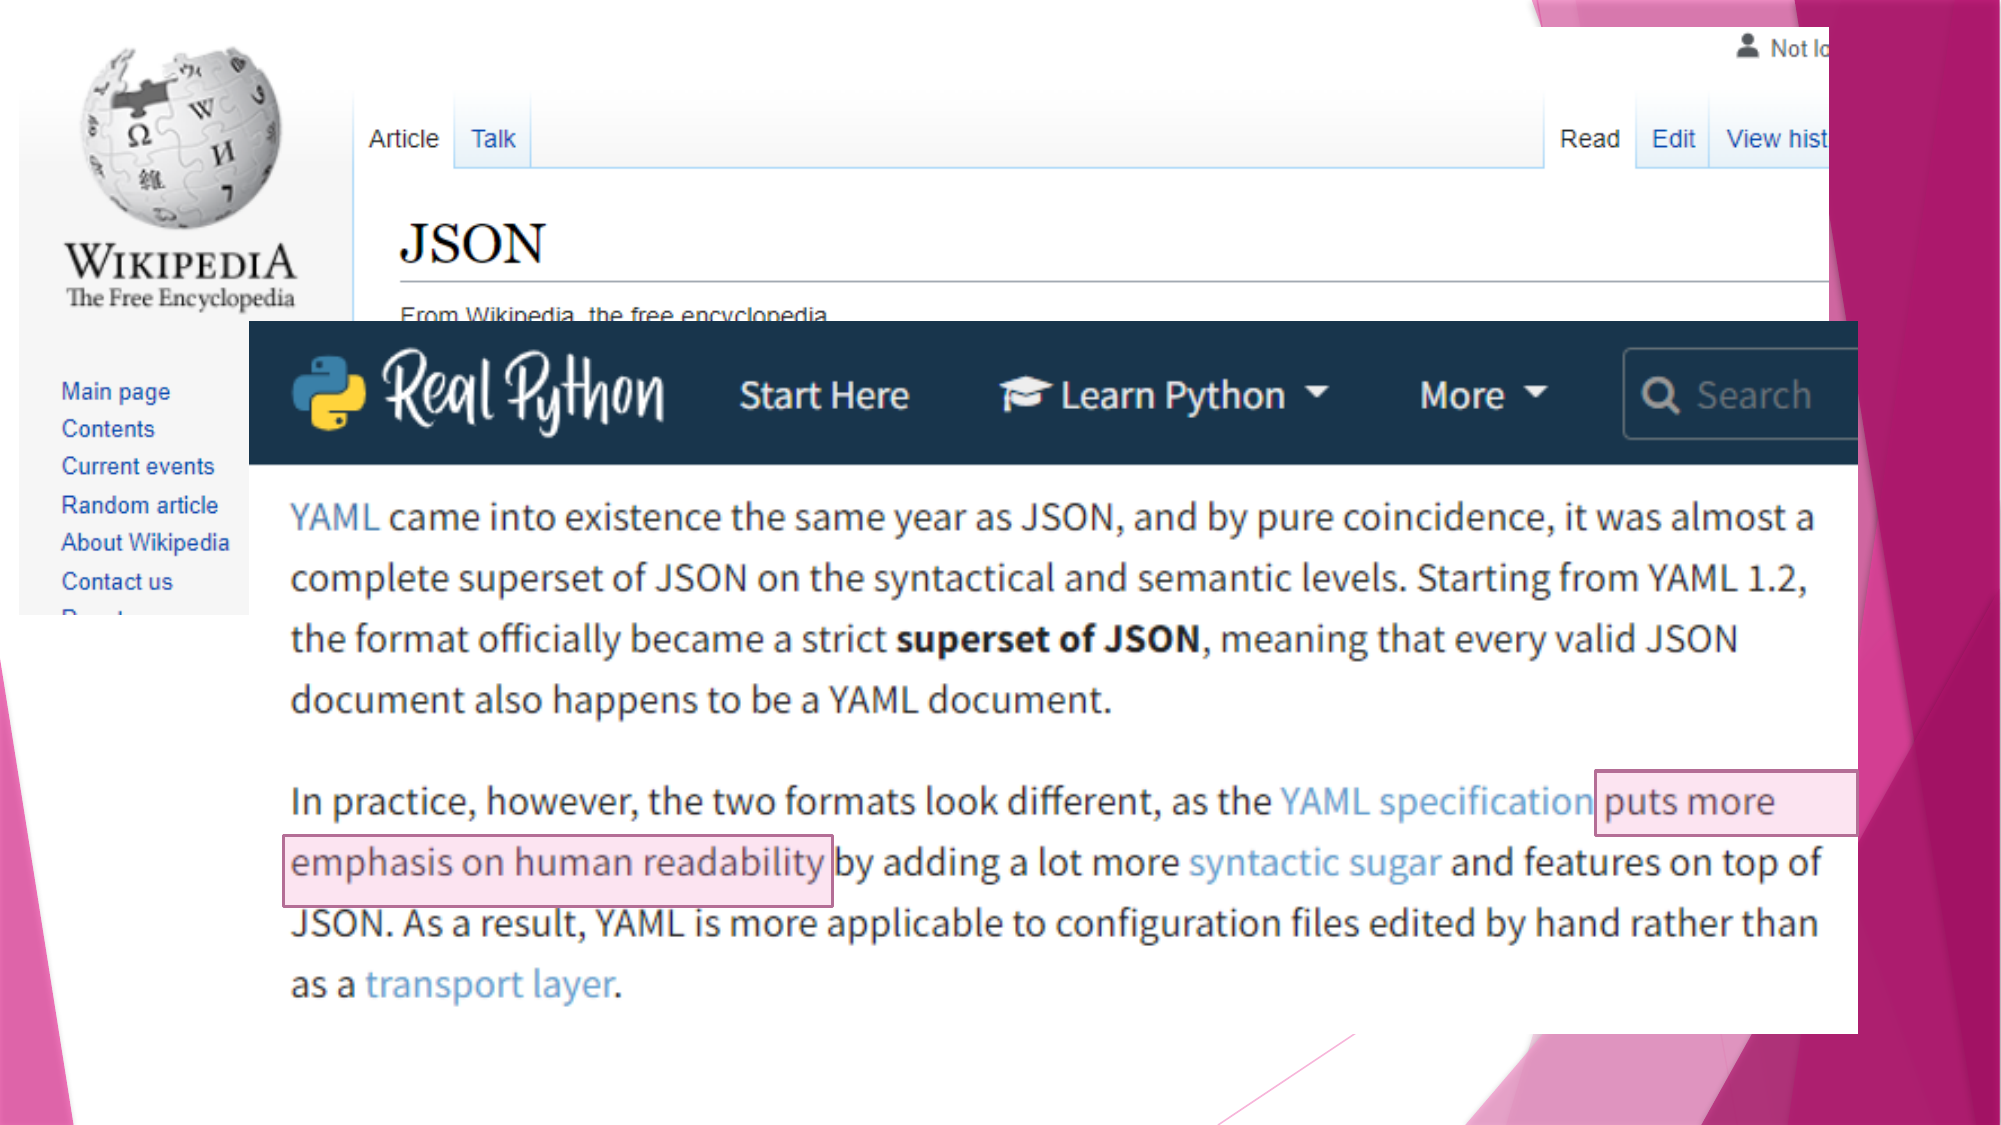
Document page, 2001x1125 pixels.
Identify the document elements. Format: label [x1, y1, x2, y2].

list [19, 26, 1830, 616]
picture [249, 320, 1858, 1034]
